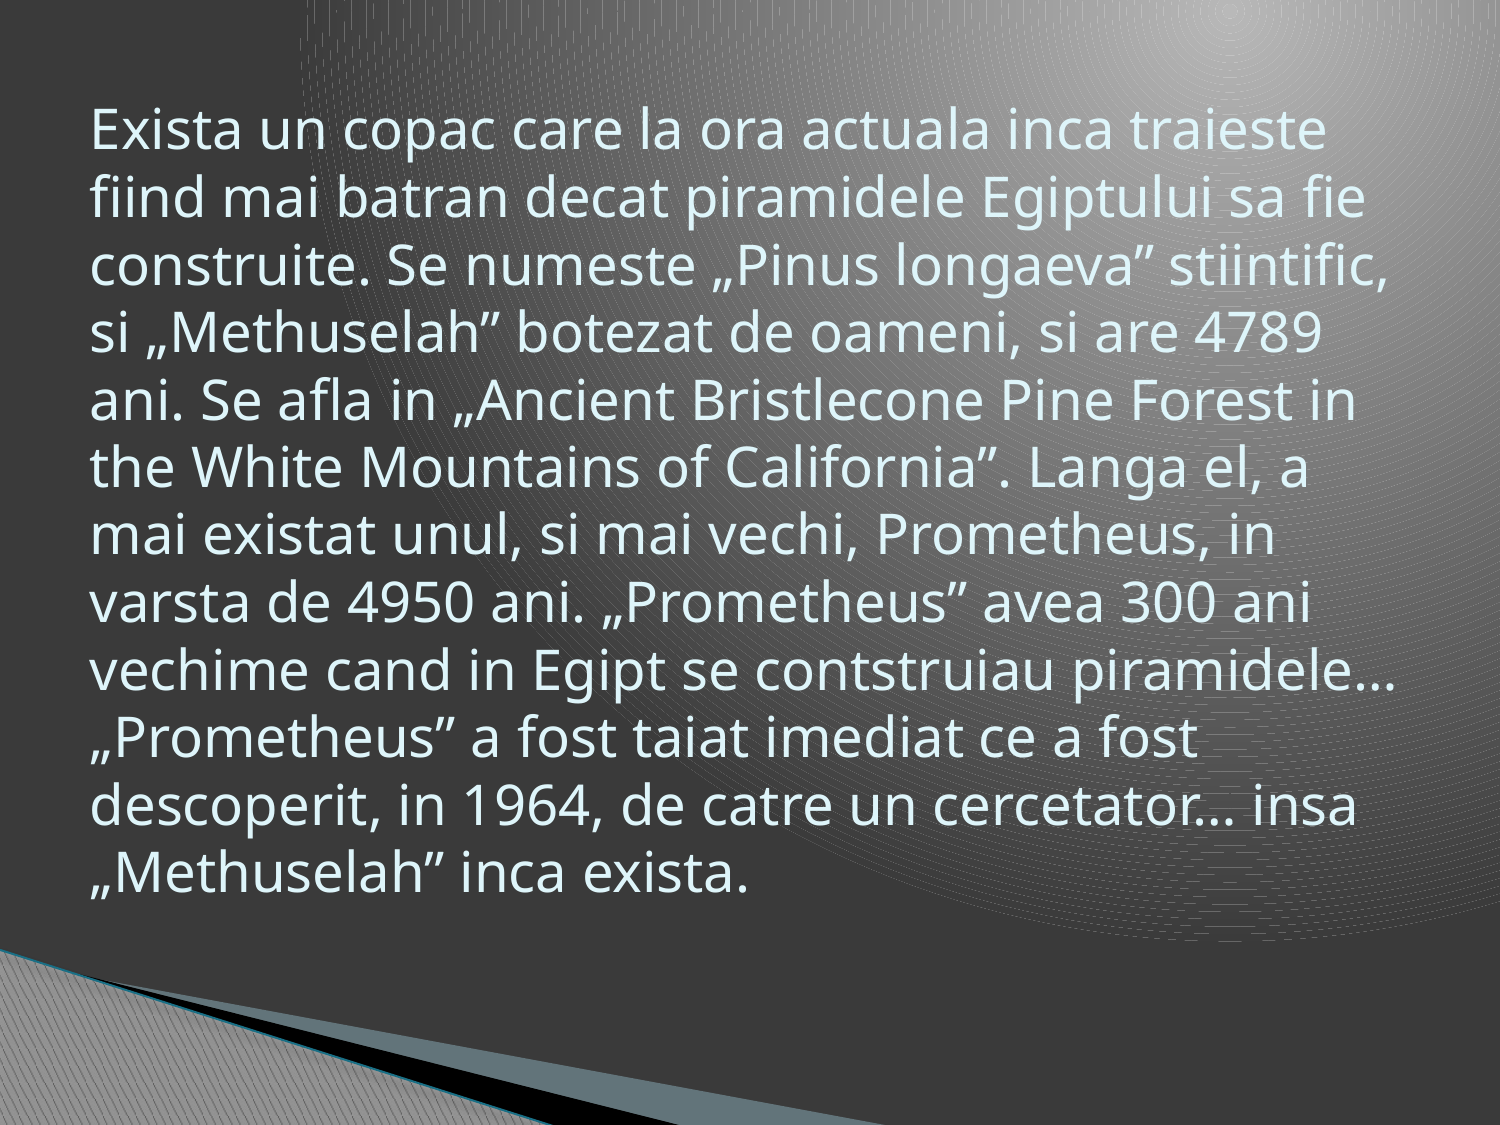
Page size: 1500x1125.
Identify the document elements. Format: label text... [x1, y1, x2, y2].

title Exista un copac care la ora actuala inca traieste fiind mai batran decat piramidele Egiptului sa fie construite. Se numeste „Pinus longaeva” stiintific, si „Methuselah” botezat de oameni, si are 4789 ani. Se afla in „Ancient Bristlecone Pine Forest in the White Mountains of California”. Langa el, a mai existat unul, si mai vechi, Prometheus, in varsta de 4950 ani. „Prometheus” avea 300 ani vechime cand in Egipt se contstruiau piramidele… „Prometheus” a fost taiat imediat ce a fost descoperit, in 1964, de catre un cercetator… insa „Methuselah” inca exista. [75, 45, 1425, 953]
